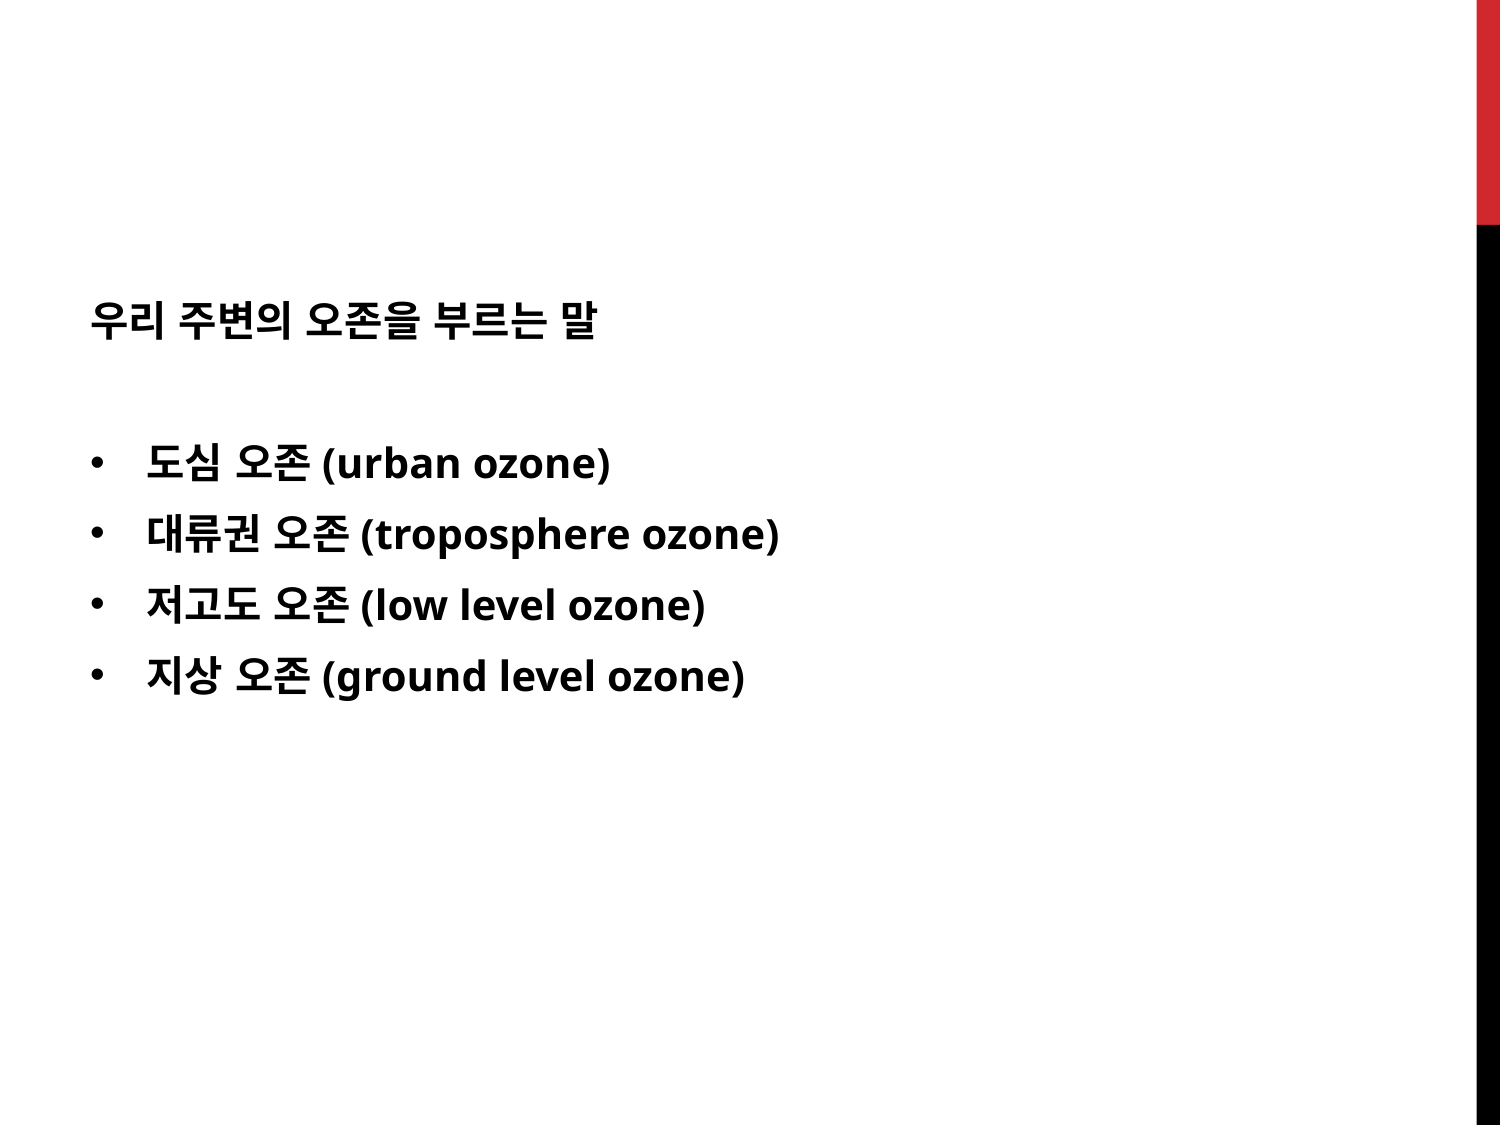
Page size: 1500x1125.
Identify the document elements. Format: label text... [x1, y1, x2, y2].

list 우리 주변의 오존을 부르는 말 도심 오존(urban ozone) 대류권 오존(troposphere ozone) 저고도 오존(low level ozone) 지상 오존(ground level ozone) [75, 287, 1325, 1005]
